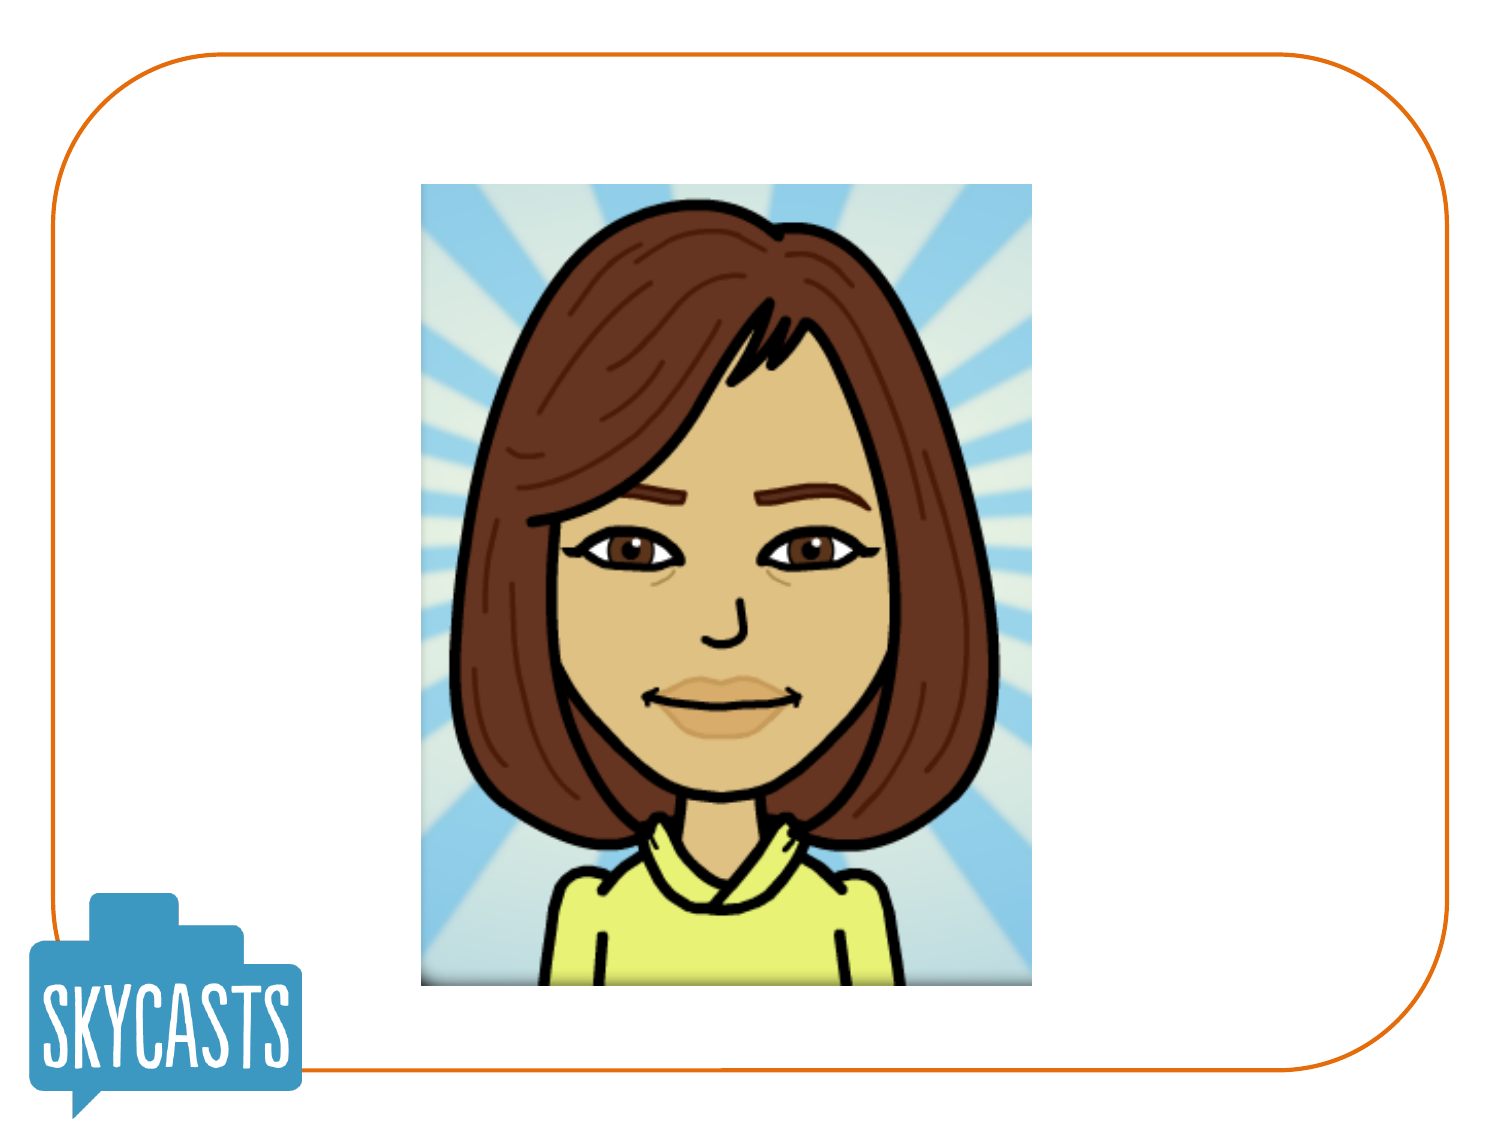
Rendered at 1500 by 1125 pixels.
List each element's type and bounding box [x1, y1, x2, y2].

text_box [50, 52, 1450, 1073]
picture [29, 893, 302, 1119]
picture [421, 184, 1032, 986]
